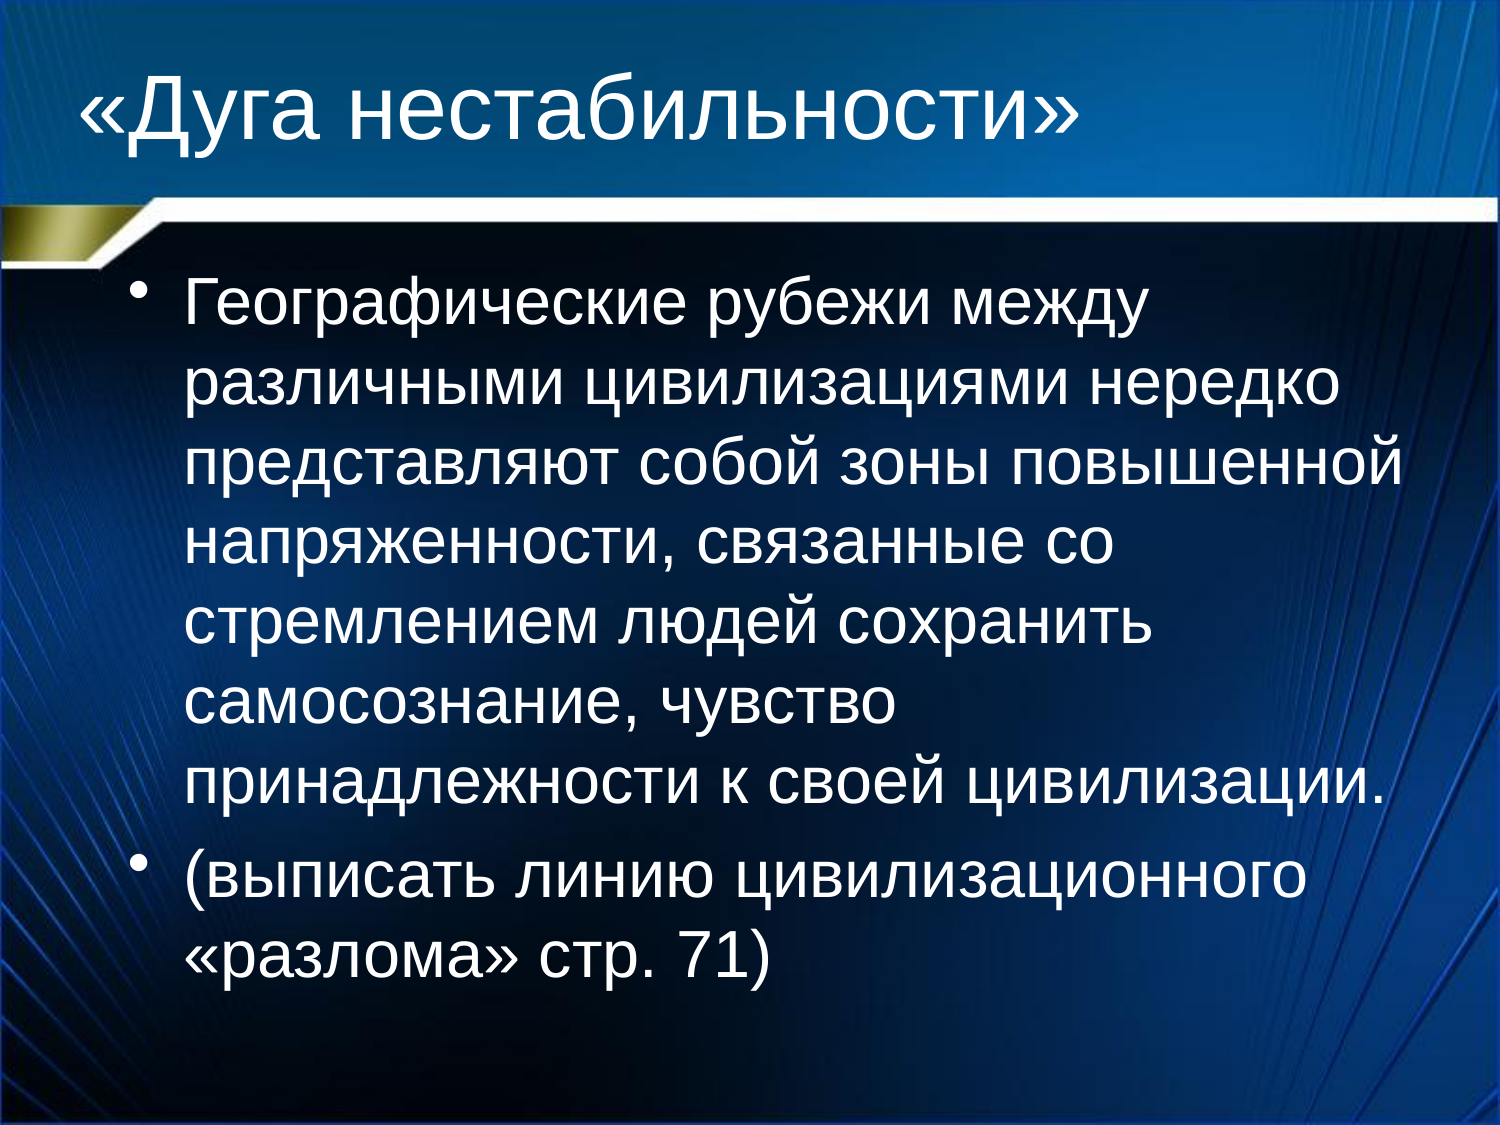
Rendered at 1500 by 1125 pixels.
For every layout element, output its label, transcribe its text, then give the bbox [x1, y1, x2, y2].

list Географические рубежи между различными цивилизациями нередко представляют собой зоны повышенной напряженности, связанные со стремлением людей сохранить самосознание, чувство принадлежности к своей цивилизации. (выписать линию цивилизационного «разлома» стр. 71) [112, 249, 1451, 1076]
title «Дуга нестабильности» [62, 0, 1451, 206]
picture [0, 0, 1500, 1125]
